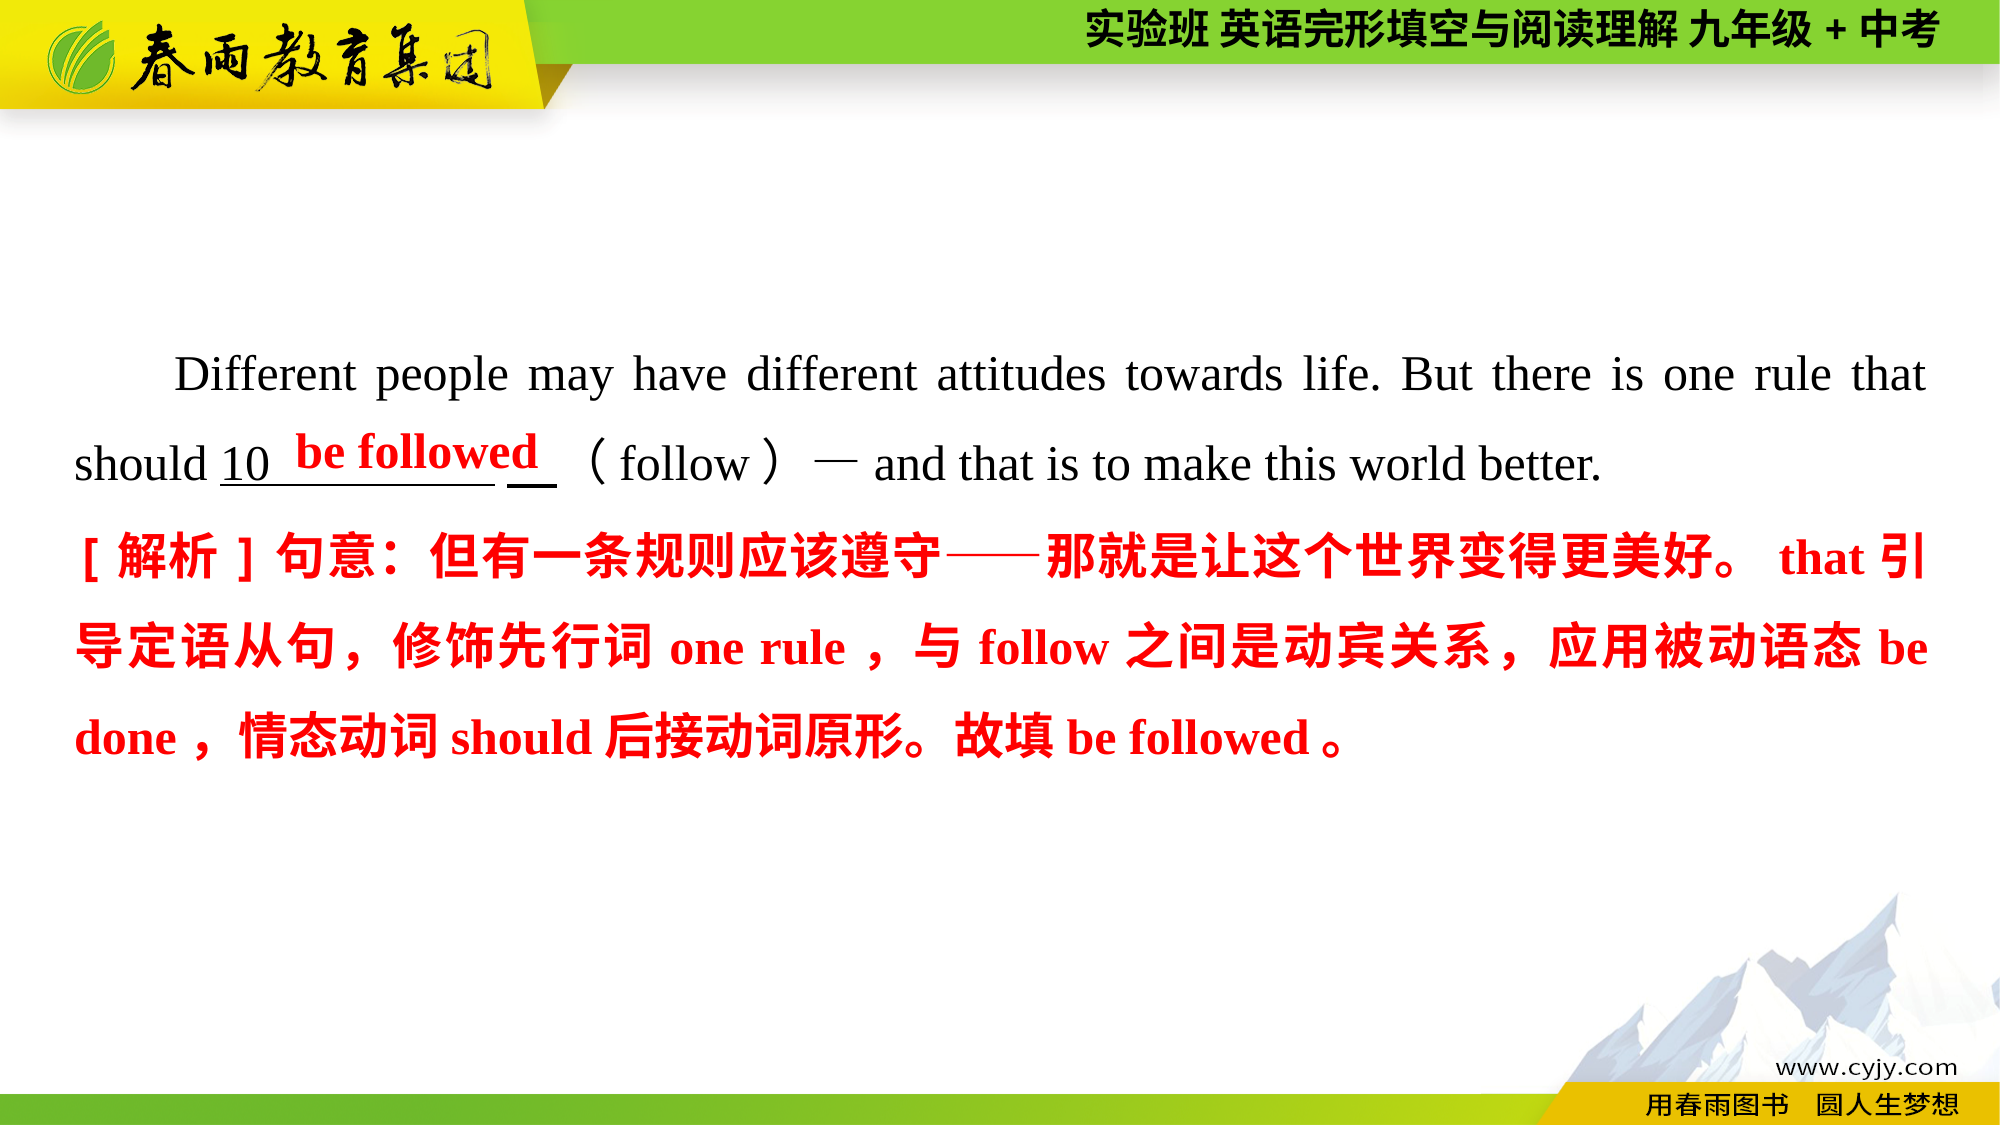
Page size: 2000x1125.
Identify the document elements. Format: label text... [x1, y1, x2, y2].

list Different people may have different attitudes towards life. But there is one rule that should 10 （follow）—and that is to make this world better. [59, 303, 1944, 500]
text_box be followed [280, 411, 554, 486]
text_box [解析]句意：但有一条规则应该遵守——那就是让这个世界变得更美好。that引导定语从句，修饰先行词one rule，与follow之间是动宾关系，应用被动语态be done，情态动词should后接动词原形。故填be followed。 [59, 500, 1944, 772]
picture [0, 0, 2000, 1125]
